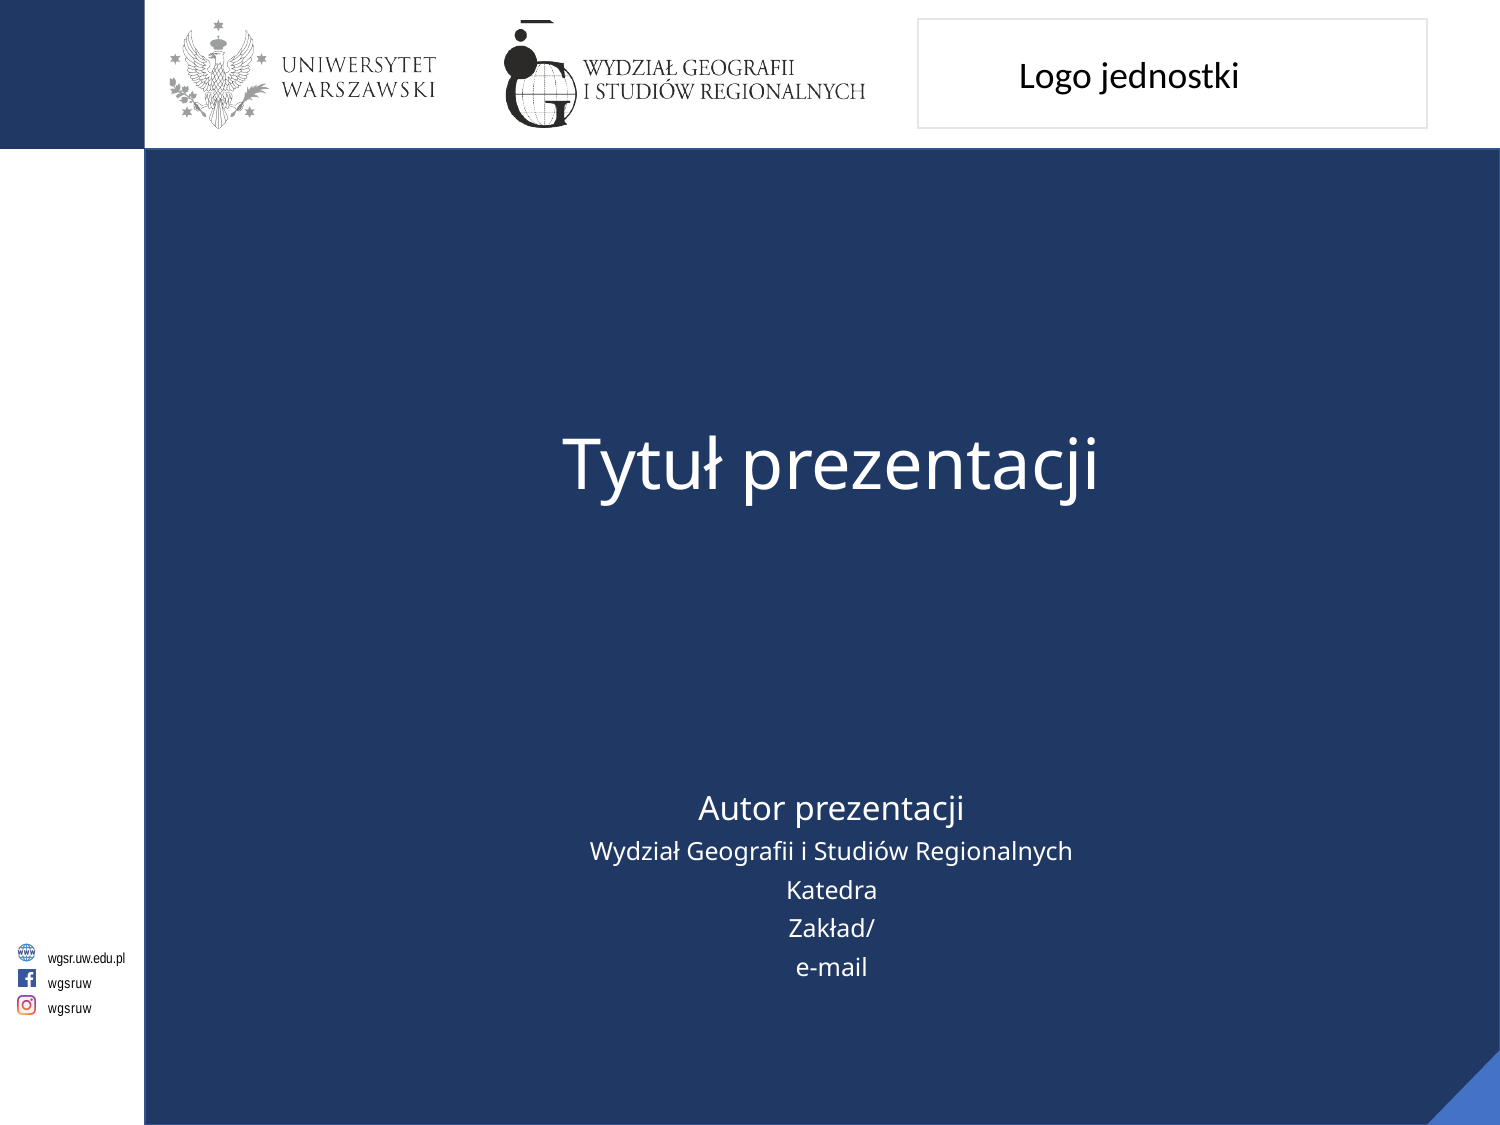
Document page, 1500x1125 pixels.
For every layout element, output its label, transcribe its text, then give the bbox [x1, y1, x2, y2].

text_box Logo jednostki [1004, 43, 1255, 104]
text_box [1425, 1048, 1500, 1125]
text_box [144, 148, 1500, 1125]
text_box [917, 18, 1428, 129]
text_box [16, 933, 145, 1022]
picture [169, 19, 442, 130]
picture [495, 19, 865, 129]
title Tytuł prezentacji [230, 237, 1434, 696]
subtitle Autor prezentacji Wydział Geografii i Studiów Regionalnych Katedra Zakład/ e-mail [230, 783, 1434, 1030]
text_box [0, 0, 146, 150]
